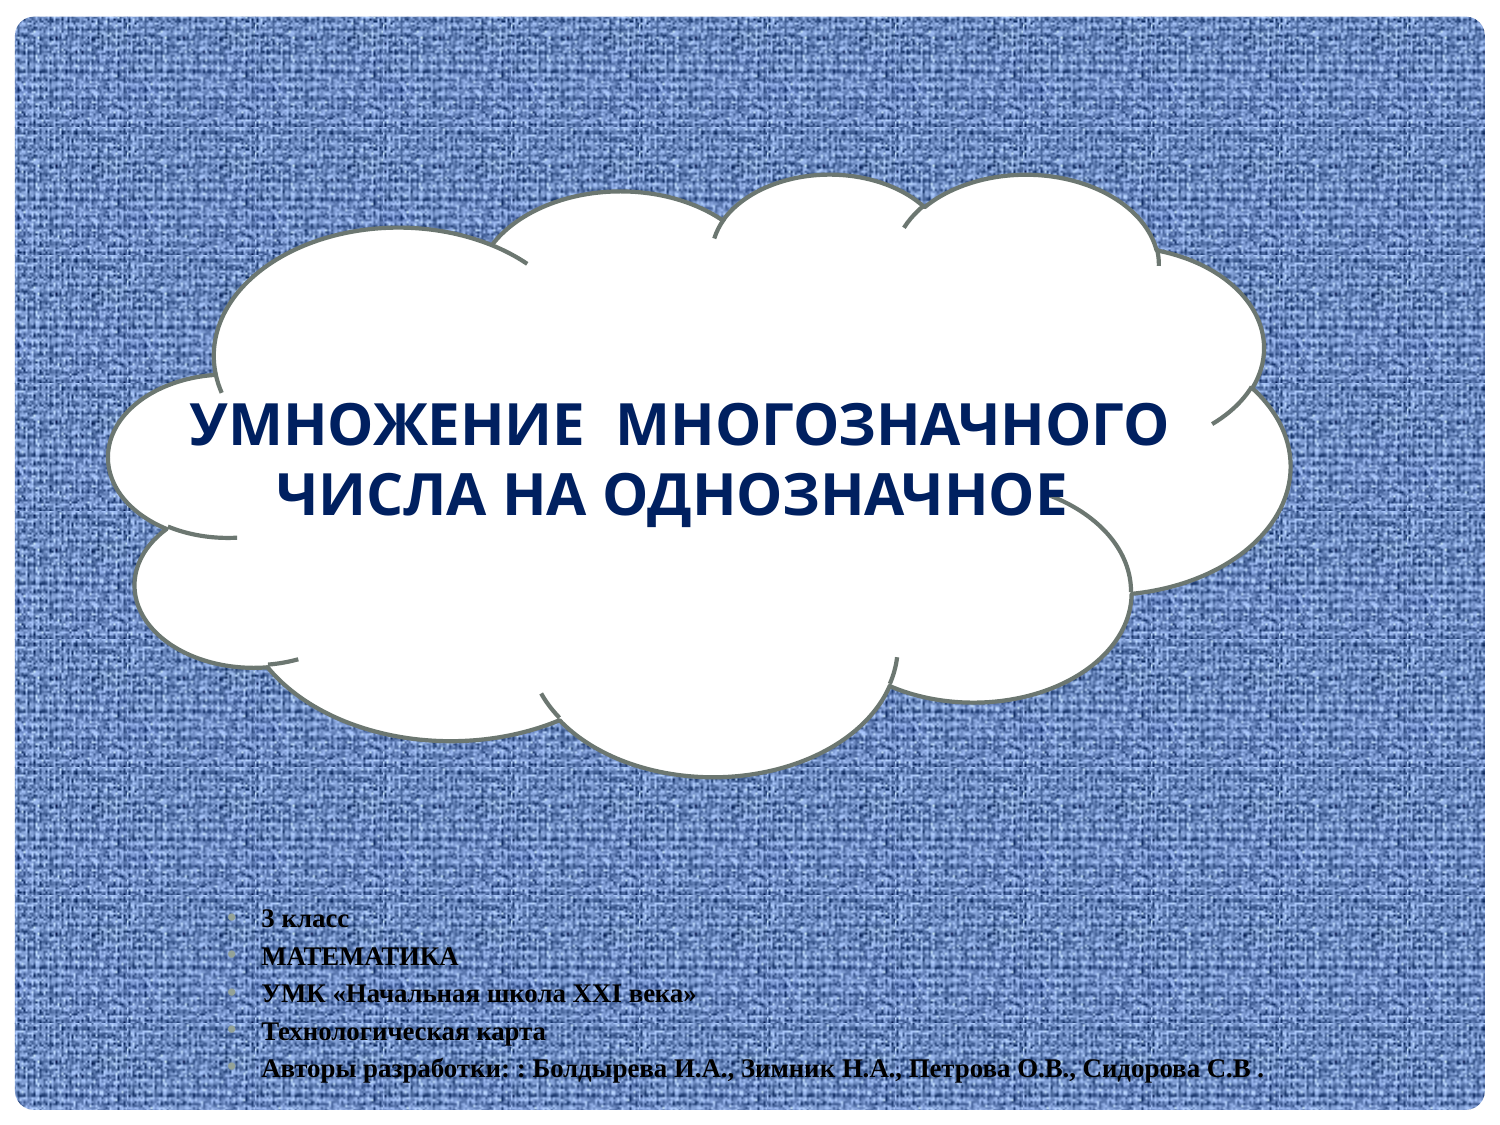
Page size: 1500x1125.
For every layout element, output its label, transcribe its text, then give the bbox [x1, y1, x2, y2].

text_box [132, 172, 1293, 780]
text_box [105, 401, 135, 513]
picture [14, 16, 1485, 1110]
subtitle 3 класс МАТЕМАТИКА УМК «Начальная школа ХХI века» Технологическая карта Авторы разработки: : Болдырева И.А., Зимник Н.А., Петрова О.В., Сидорова С.В . [194, 893, 1412, 1106]
title Умножение многозначного числа на однозначное [135, 349, 1224, 564]
